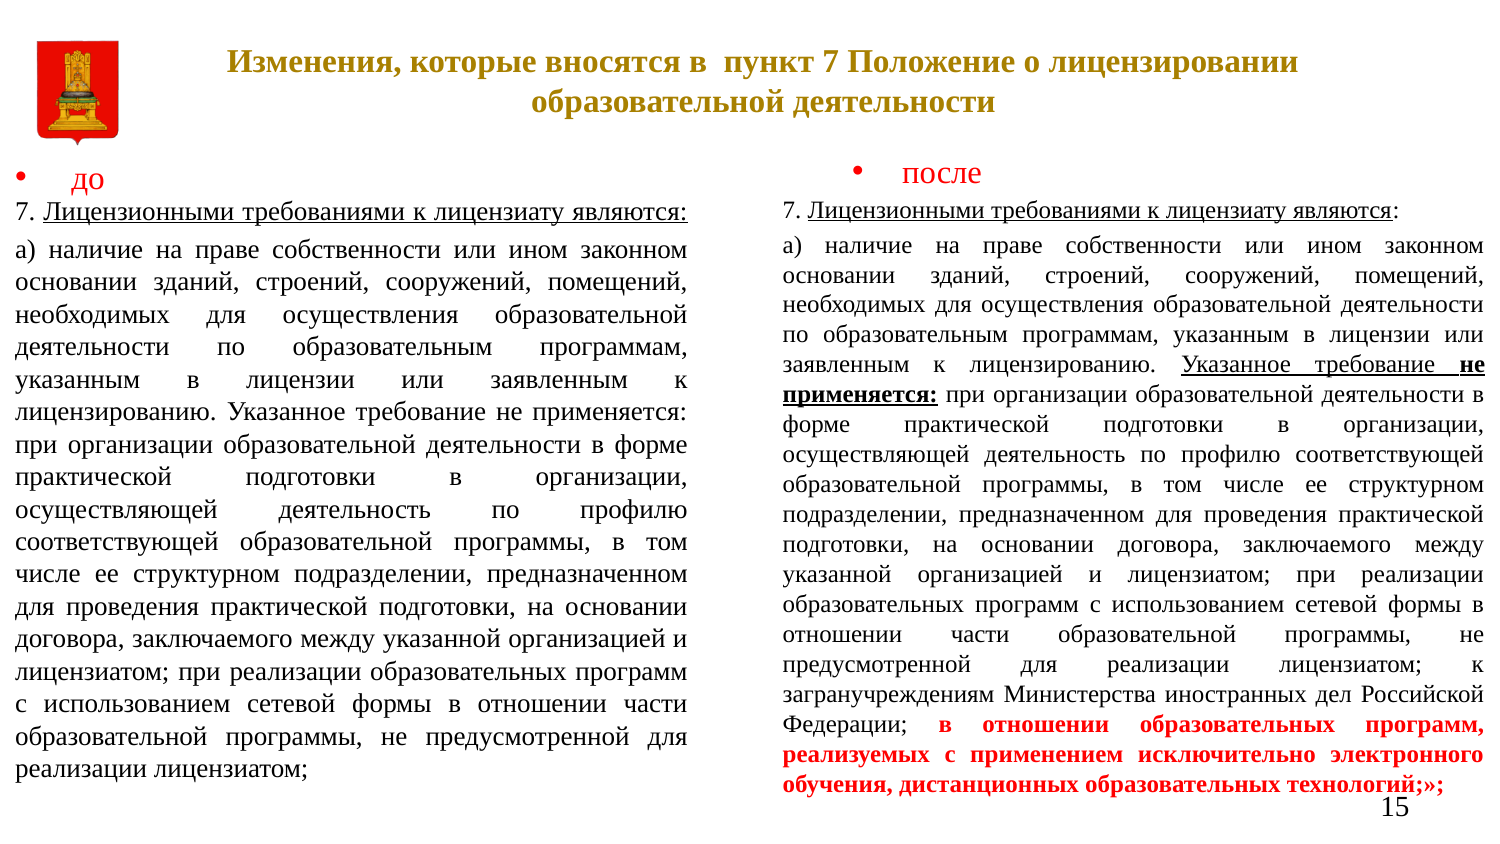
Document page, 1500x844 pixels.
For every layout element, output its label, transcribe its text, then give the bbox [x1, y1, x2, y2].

list 7. Лицензионными требованиями к лицензиату являются: а) наличие на праве собственности или ином законном основании зданий, строений, сооружений, помещений, необходимых для осуществления образовательной деятельности по образовательным программам, указанным в лицензии или заявленным к лицензированию. Указанное требование не применяется: при организации образовательной деятельности в форме практической подготовки в организации, осуществляющей деятельность по профилю соответствующей образовательной программы, в том числе ее структурном подразделении, предназначенном для проведения практической подготовки, на основании договора, заключаемого между указанной организацией и лицензиатом; при реализации образовательных программ с использованием сетевой формы в отношении части образовательной программы, не предусмотренной для реализации лицензиатом; к загранучреждениям Министерства иностранных дел Российской Федерации; в отношении образовательных программ, реализуемых с применением исключительно электронного обучения, дистанционных образовательных технологий;»; [767, 185, 1500, 800]
text_box Изменения, которые вносятся в пункт 7 Положение о лицензировании образовательной деятельности [129, 43, 1404, 115]
picture [34, 34, 125, 151]
list 7. Лицензионными требованиями к лицензиату являются: а) наличие на праве собственности или ином законном основании зданий, строений, сооружений, помещений, необходимых для осуществления образовательной деятельности по образовательным программам, указанным в лицензии или заявленным к лицензированию. Указанное требование не применяется: при организации образовательной деятельности в форме практической подготовки в организации, осуществляющей деятельность по профилю соответствующей образовательной программы, в том числе ее структурном подразделении, предназначенном для проведения практической подготовки, на основании договора, заключаемого между указанной организацией и лицензиатом; при реализации образовательных программ с использованием сетевой формы в отношении части образовательной программы, не предусмотренной для реализации лицензиатом; [0, 185, 703, 754]
list до [0, 148, 663, 185]
slide_number 15 [1074, 800, 1425, 827]
list после [836, 142, 1500, 185]
